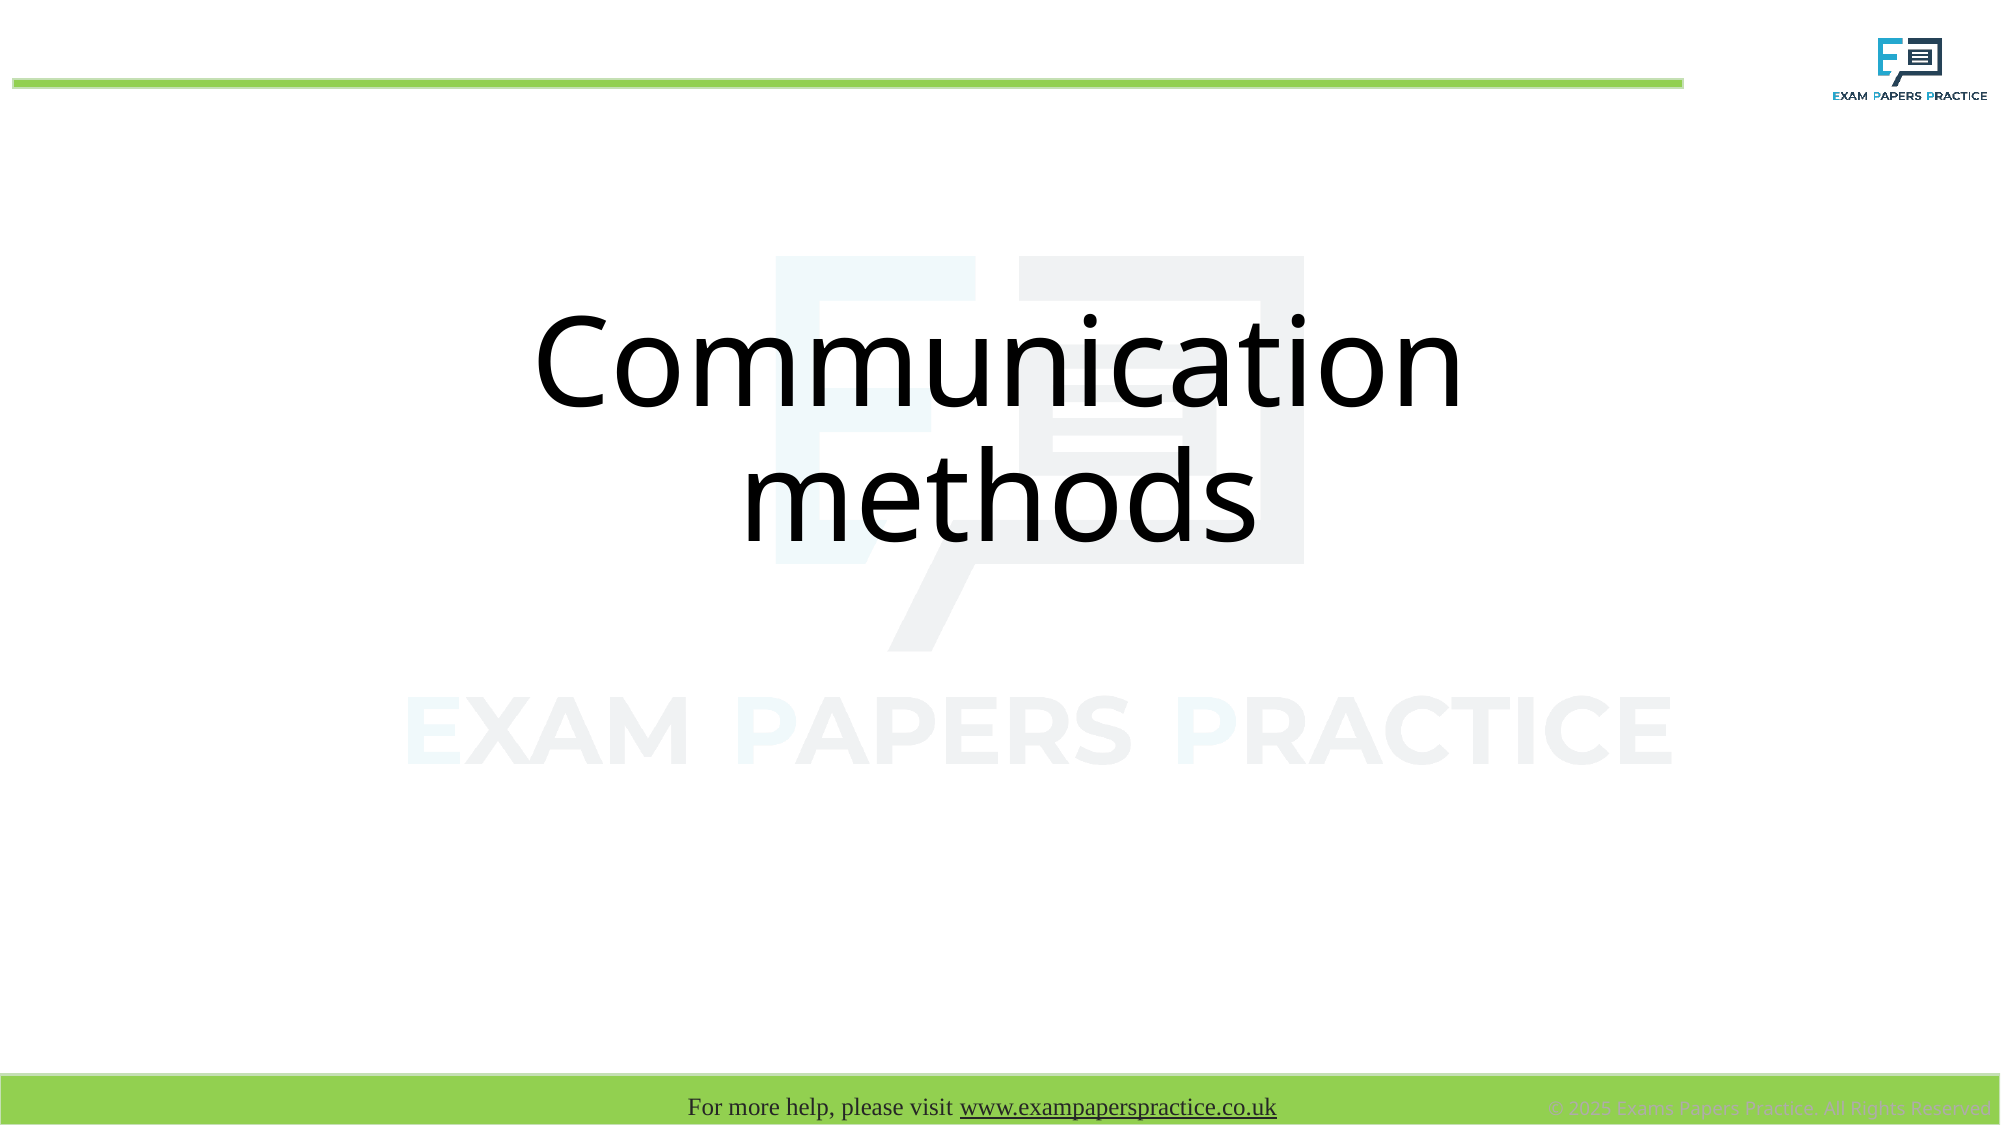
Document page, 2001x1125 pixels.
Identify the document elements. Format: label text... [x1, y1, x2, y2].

title Communication methods [249, 184, 1750, 576]
